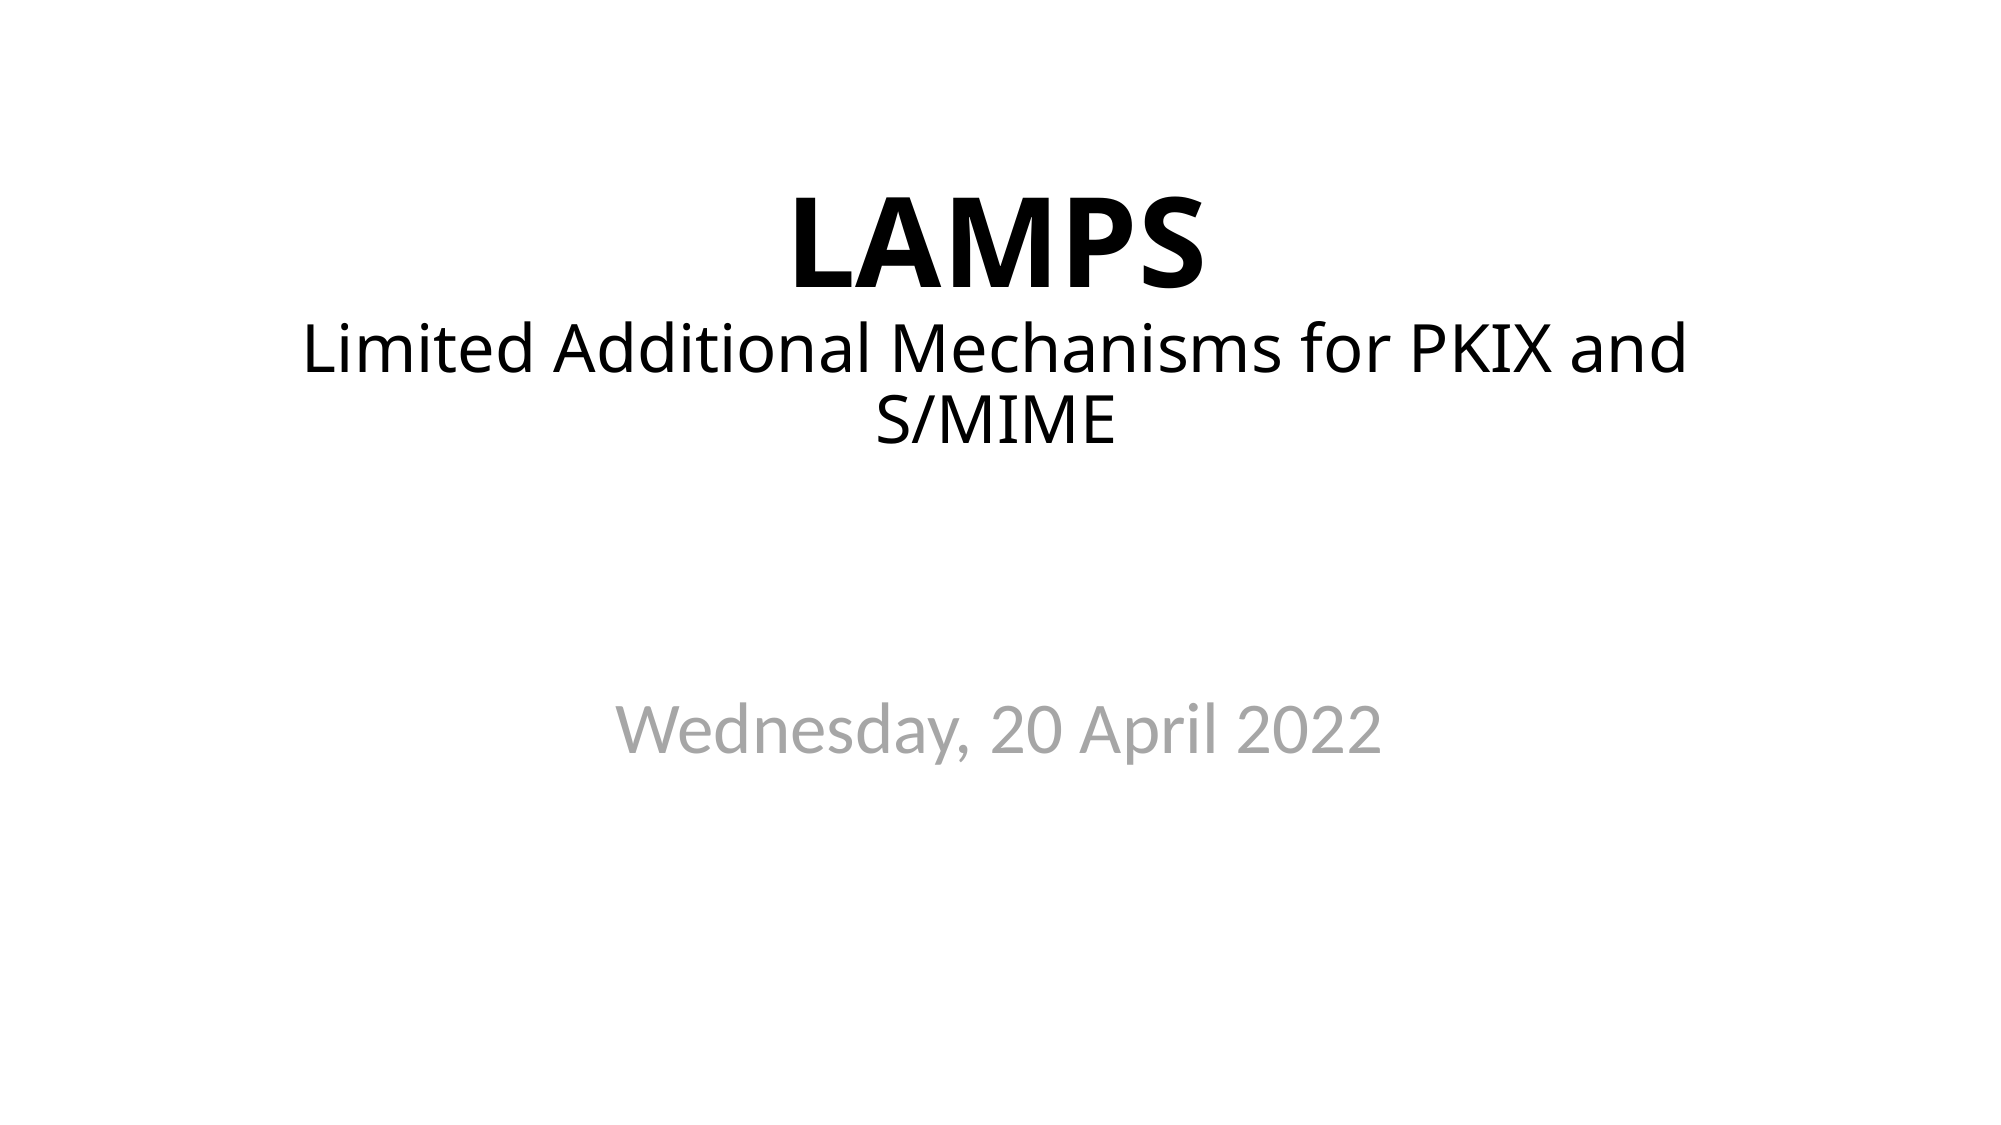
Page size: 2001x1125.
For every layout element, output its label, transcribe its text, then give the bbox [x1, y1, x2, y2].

title LAMPS Limited Additional Mechanisms for PKIX and S/MIME [246, 74, 1747, 466]
subtitle Wednesday, 20 April 2022 [249, 472, 1750, 1037]
